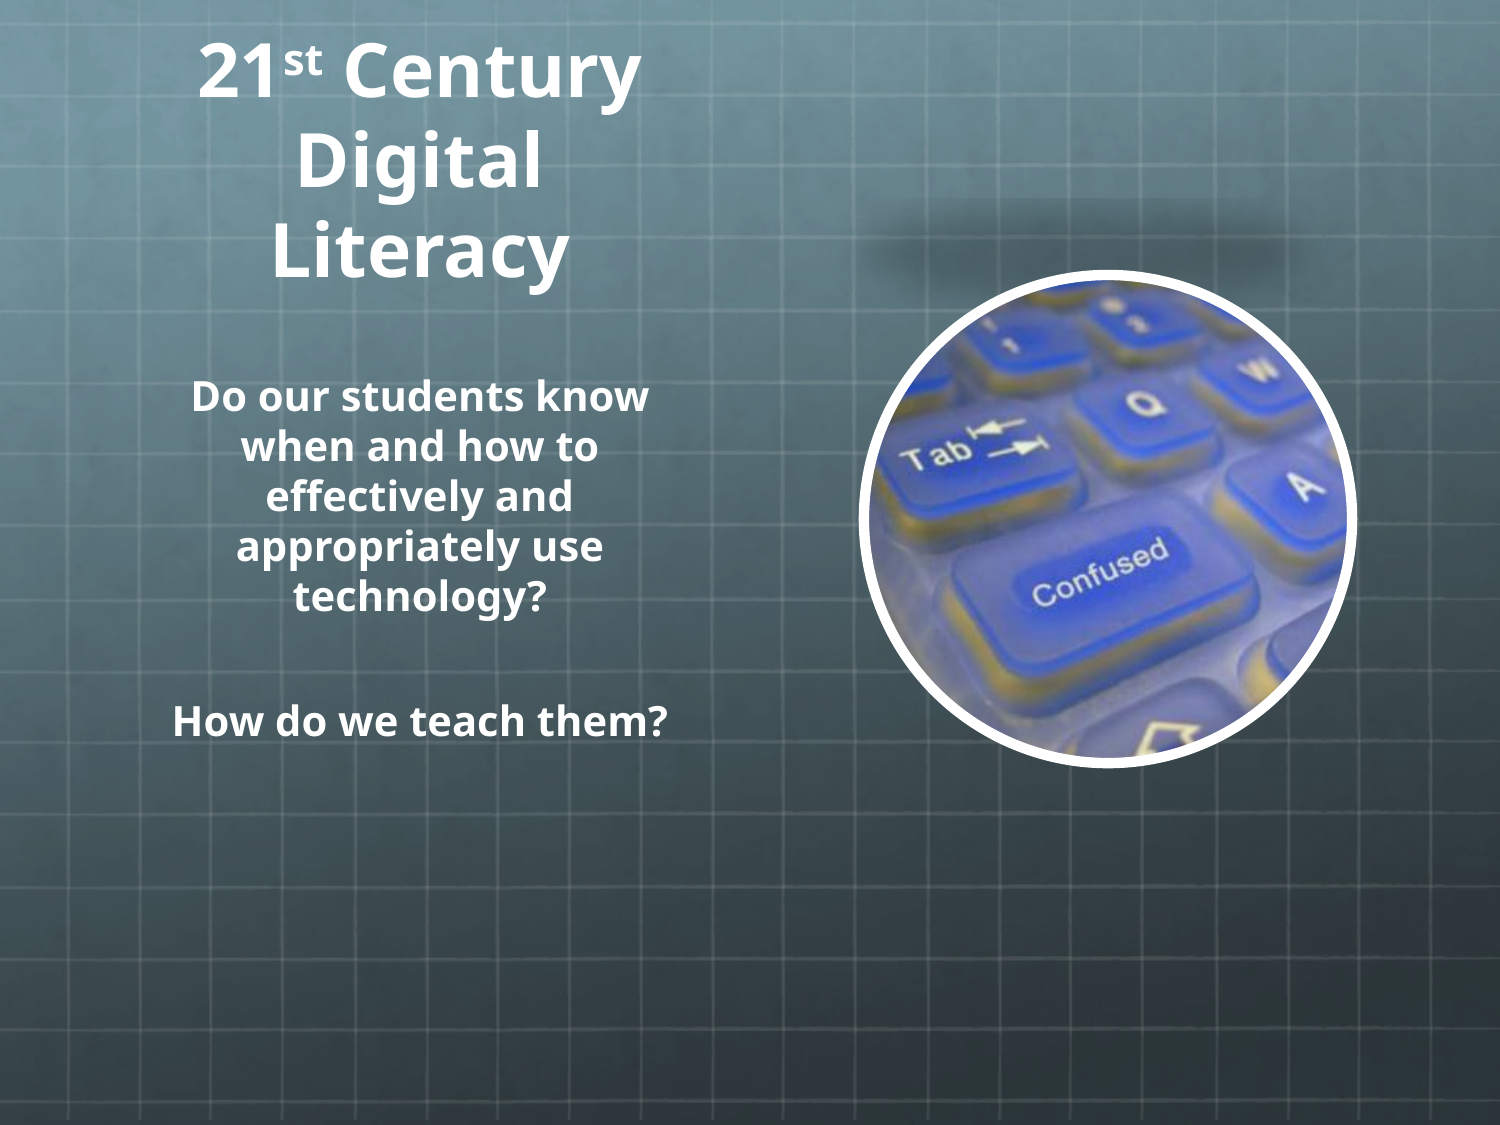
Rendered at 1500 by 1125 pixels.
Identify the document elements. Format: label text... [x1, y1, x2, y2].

list Do our students know when and how to effectively and appropriately use technology? How do we teach them? [127, 299, 713, 900]
picture [0, 0, 1500, 1125]
title 21st Century Digital Literacy [127, 75, 713, 299]
